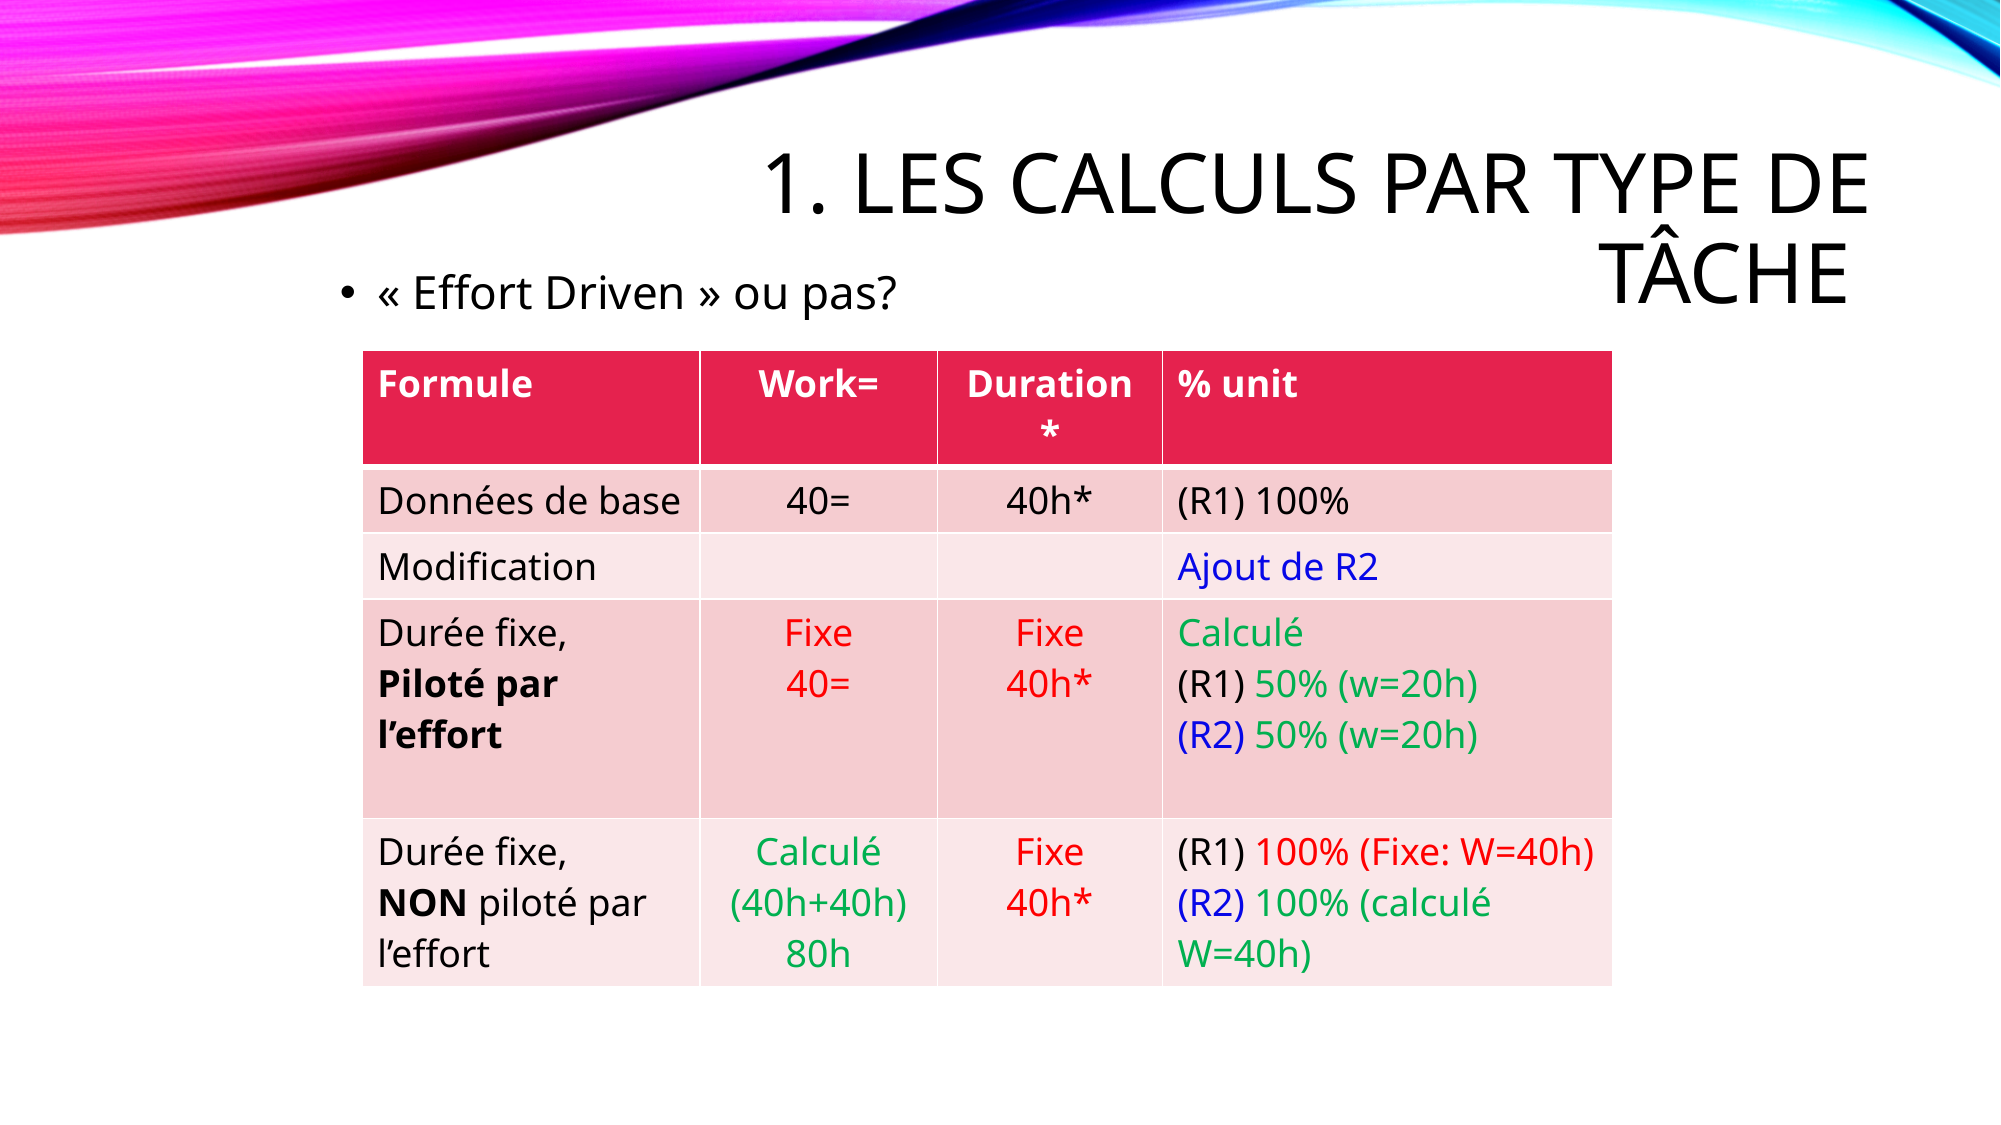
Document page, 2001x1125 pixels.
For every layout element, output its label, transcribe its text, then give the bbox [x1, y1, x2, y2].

picture [1890, 0, 2000, 75]
picture [1910, 0, 2000, 45]
table_cell (R1) 100% [1163, 470, 1612, 532]
table_cell Ajout de R2 [1163, 534, 1612, 598]
table_cell Durée fixe, Piloté par l’effort [363, 600, 699, 818]
list « Effort Driven » ou pas? [324, 262, 1675, 1025]
table_cell Fixe 40= [701, 600, 937, 818]
table_cell 40h* [938, 470, 1162, 532]
title 1. Les calculs par type de tâche [474, 125, 1888, 338]
table_header % unit [1163, 351, 1612, 464]
table_cell [938, 534, 1162, 598]
table_header Work= [701, 351, 937, 464]
table_cell (R1) 100% (Fixe: W=40h) (R2) 100% (calculé W=40h) [1163, 819, 1612, 986]
table_cell 40= [701, 470, 937, 532]
table_cell Données de base [363, 470, 699, 532]
table_header Formule [363, 351, 699, 464]
table_cell Calculé (R1) 50% (w=20h) (R2) 50% (w=20h) [1163, 600, 1612, 818]
table_cell Fixe 40h* [938, 600, 1162, 818]
table_cell [701, 534, 937, 598]
table_header Duration * [938, 351, 1162, 464]
table_cell Fixe 40h* [938, 819, 1162, 986]
picture [0, 0, 2000, 237]
table_cell Durée fixe, NON piloté par l’effort [363, 819, 699, 986]
table_cell Calculé (40h+40h) 80h [701, 819, 937, 986]
table_cell Modification [363, 534, 699, 598]
